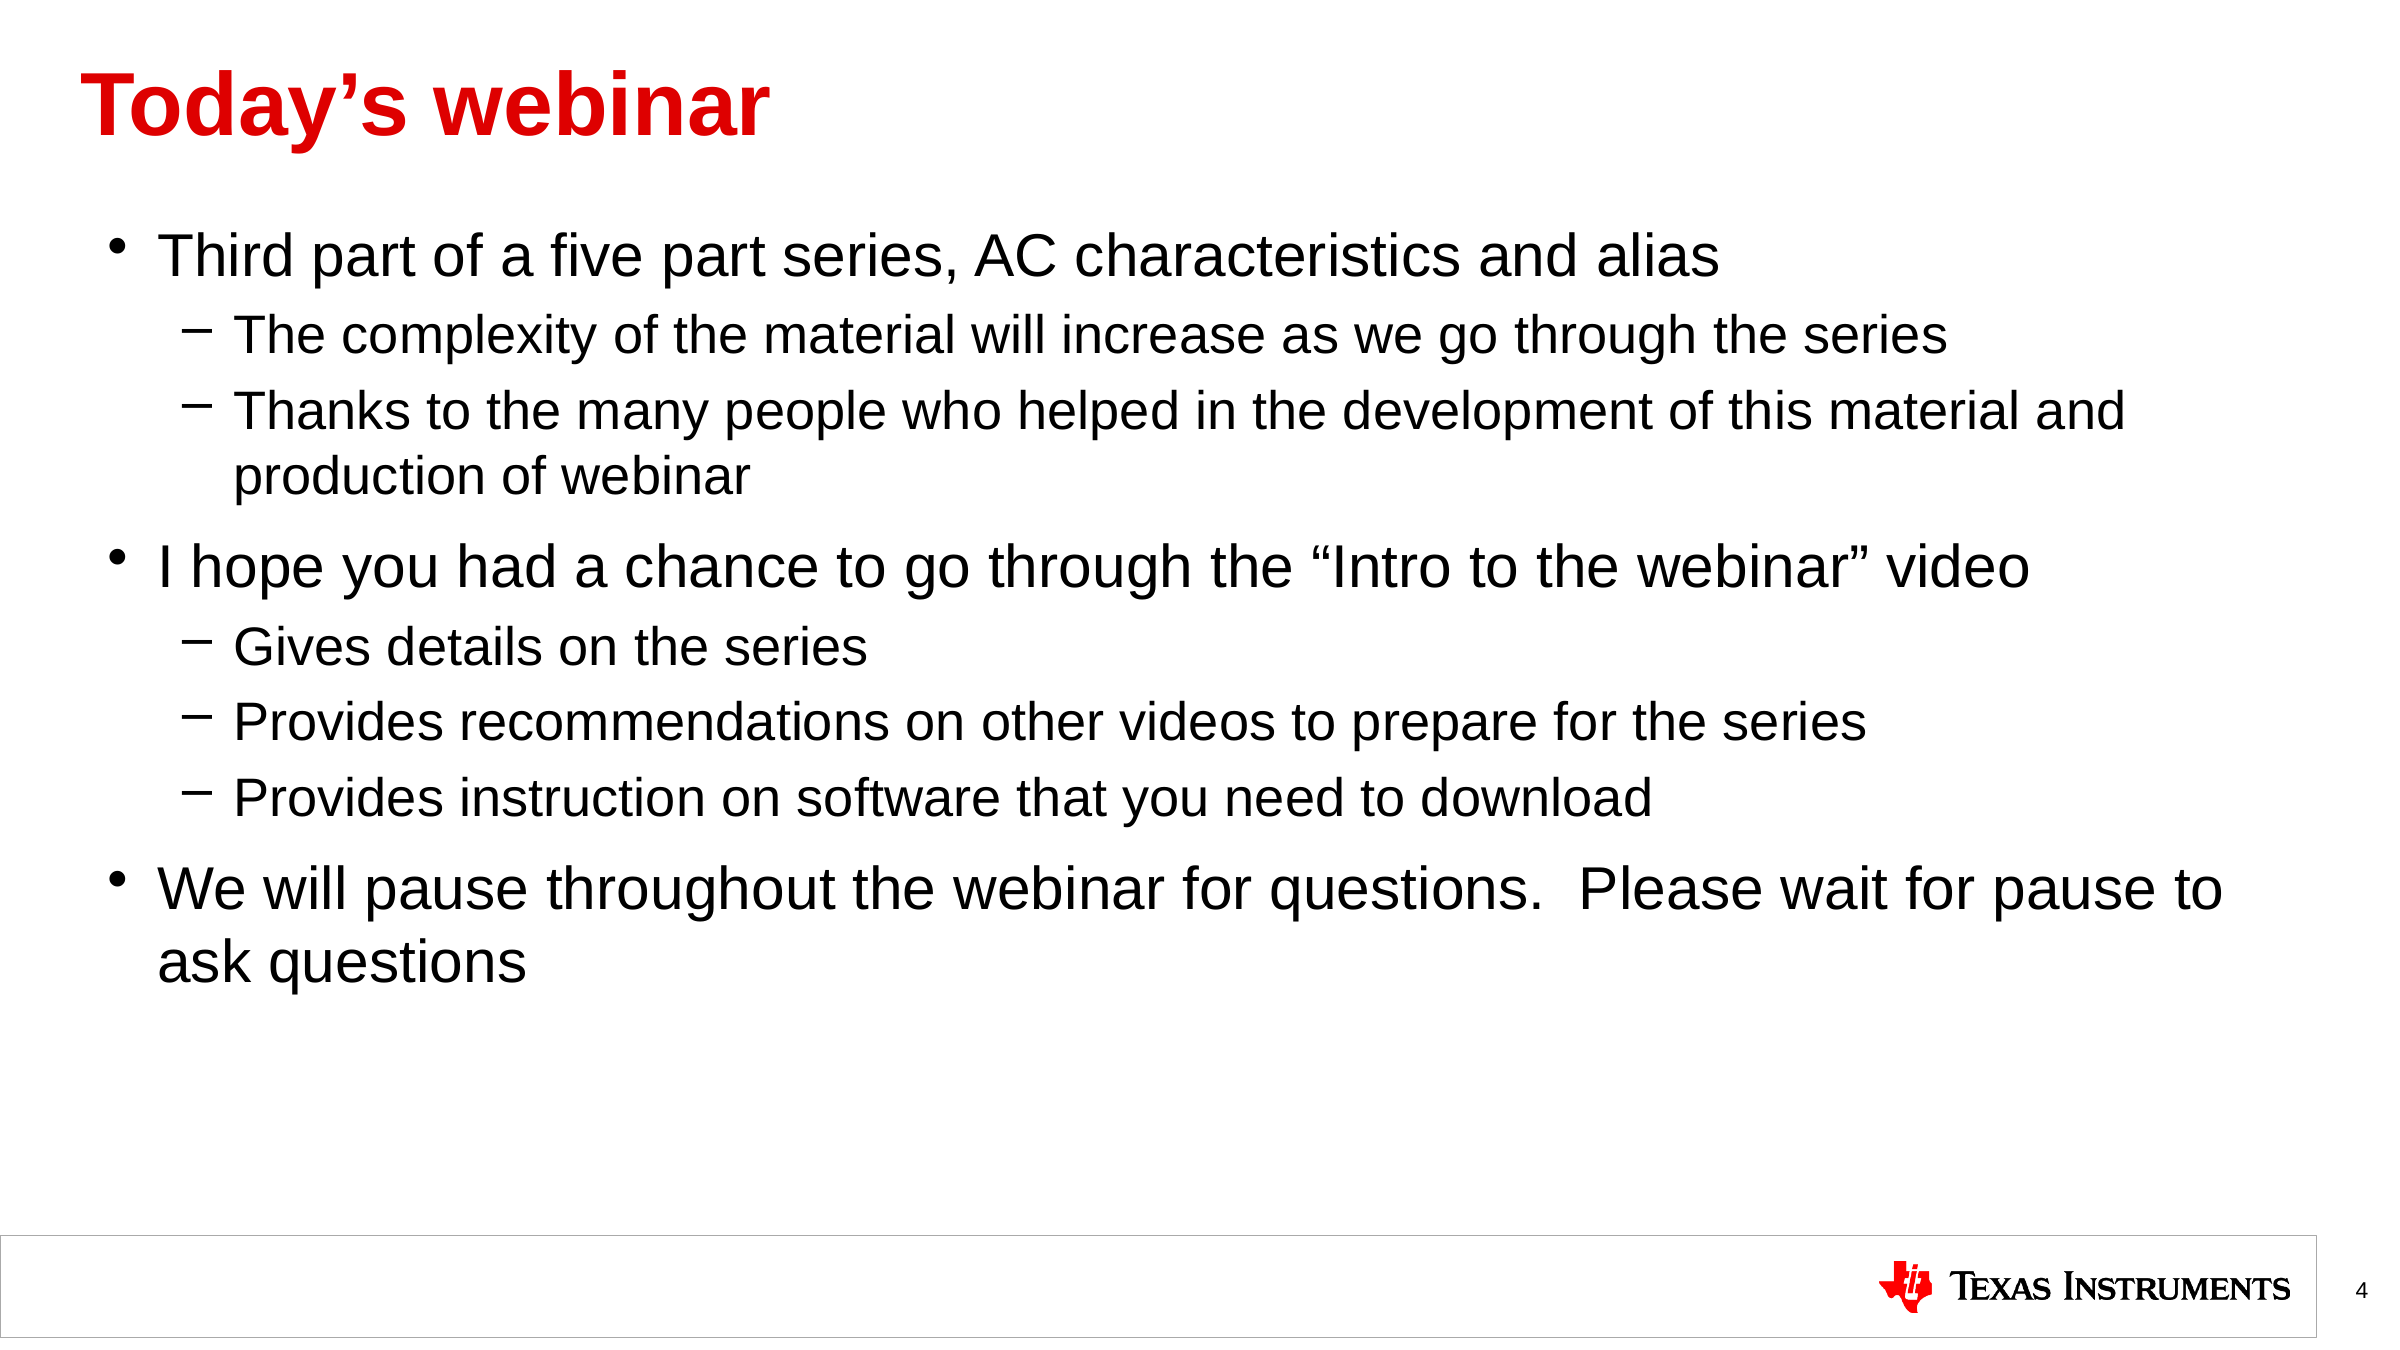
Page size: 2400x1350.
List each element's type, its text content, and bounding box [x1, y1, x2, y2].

slide_number 4 [1828, 1265, 2389, 1307]
list Third part of a five part series, AC characteristics and alias The complexity of the material will increase as we go through the series Thanks to the many people who helped in the development of this material and production of webinar I hope you had a chance to go through the “Intro to the webinar” video Gives details on the series Provides recommendations on other videos to prepare for the series Provides instruction on software that you need to download We will pause throughout the webinar for questions. Please wait for pause to ask questions [87, 206, 2311, 1181]
picture [1879, 1261, 2290, 1265]
title Today’s webinar [60, 27, 2282, 189]
picture [1879, 1307, 2290, 1313]
